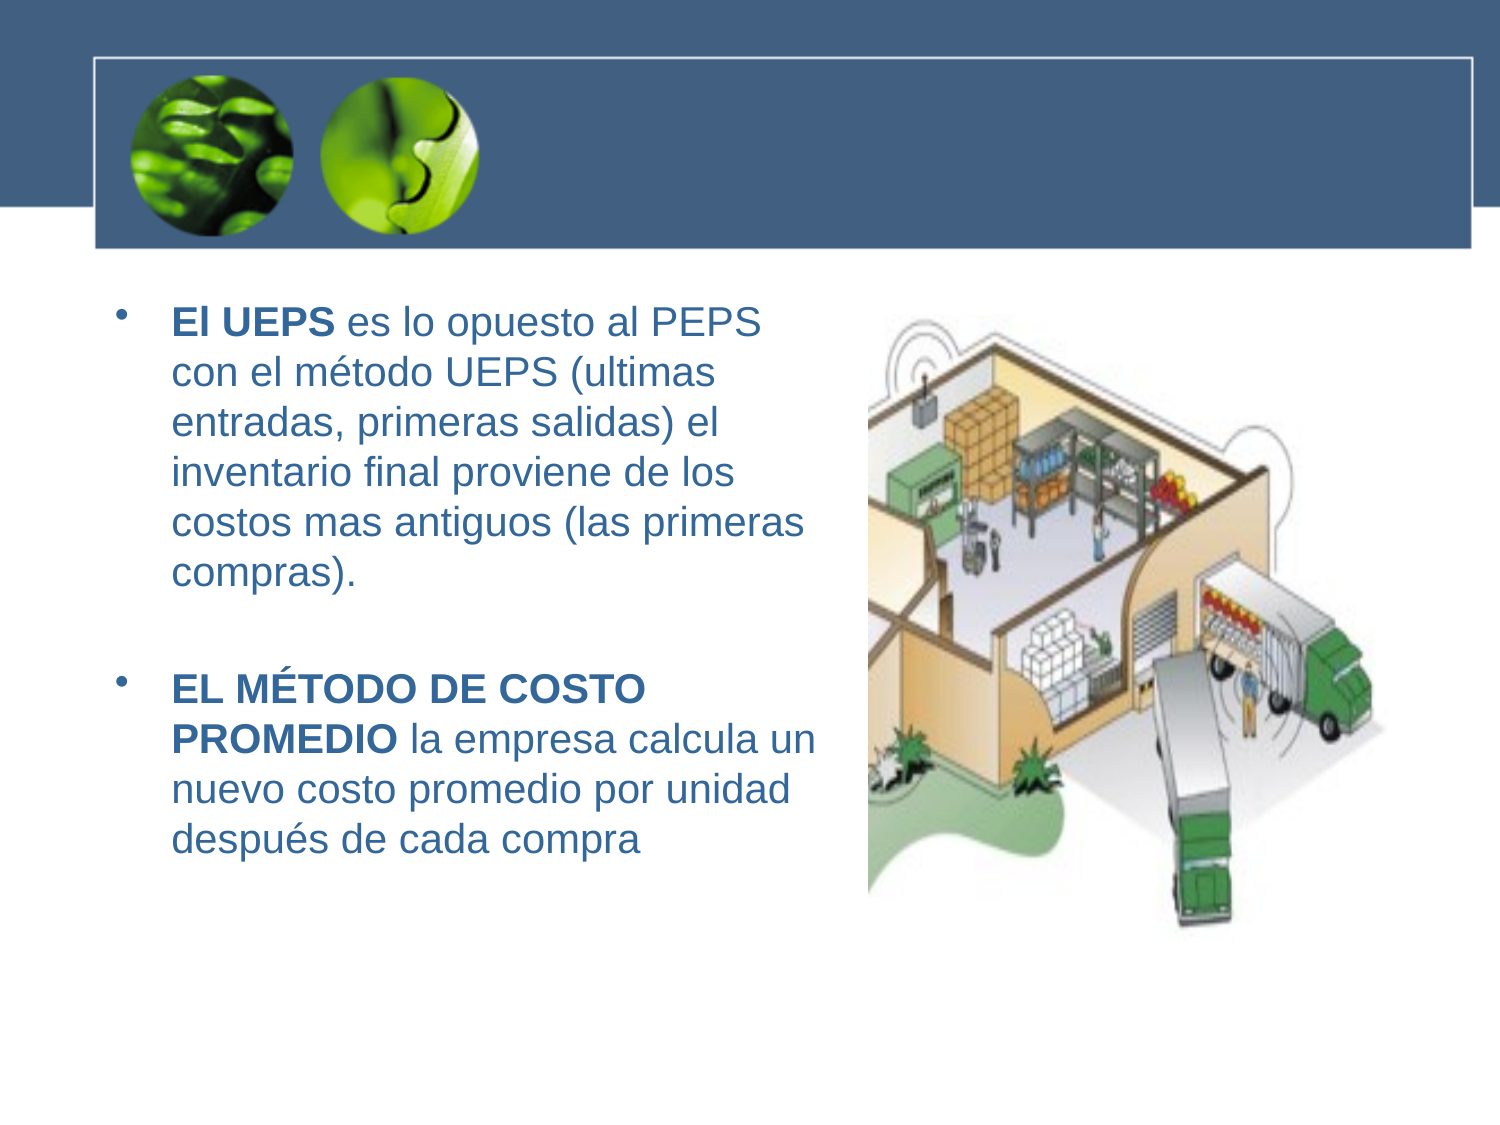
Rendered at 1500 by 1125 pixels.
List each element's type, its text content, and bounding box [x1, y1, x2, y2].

list El UEPS es lo opuesto al PEPS con el método UEPS (ultimas entradas, primeras salidas) el inventario final proviene de los costos mas antiguos (las primeras compras). EL MÉTODO DE COSTO PROMEDIO la empresa calcula un nuevo costo promedio por unidad después de cada compra [99, 287, 833, 988]
picture [0, 0, 1500, 1125]
